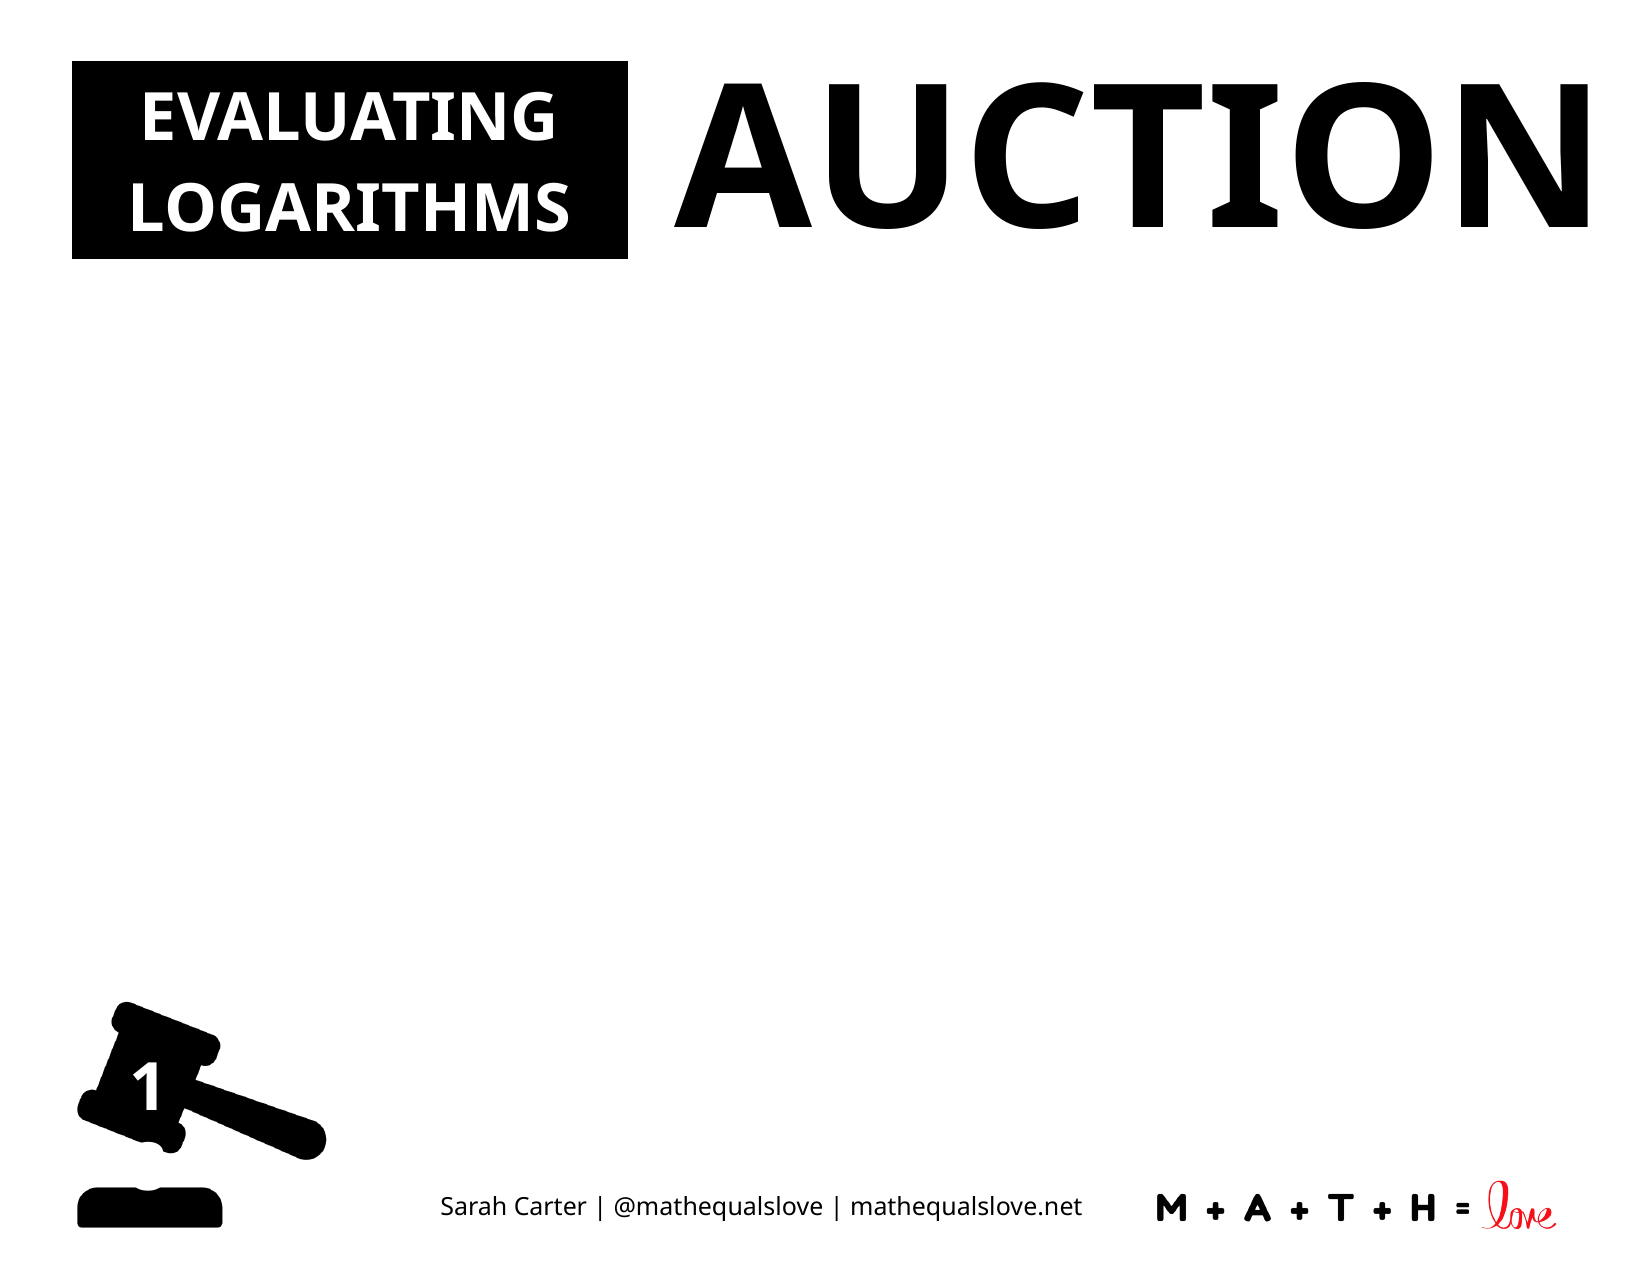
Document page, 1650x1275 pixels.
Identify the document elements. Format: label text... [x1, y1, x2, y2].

table_header EVALUATING LOGARITHMS [72, 62, 626, 257]
text_box AUCTION [659, 20, 1636, 275]
text_box Sarah Carter | @mathequalslove | mathequalslove.net [330, 1183, 1147, 1228]
picture [72, 998, 330, 1231]
picture [1147, 1177, 1563, 1236]
